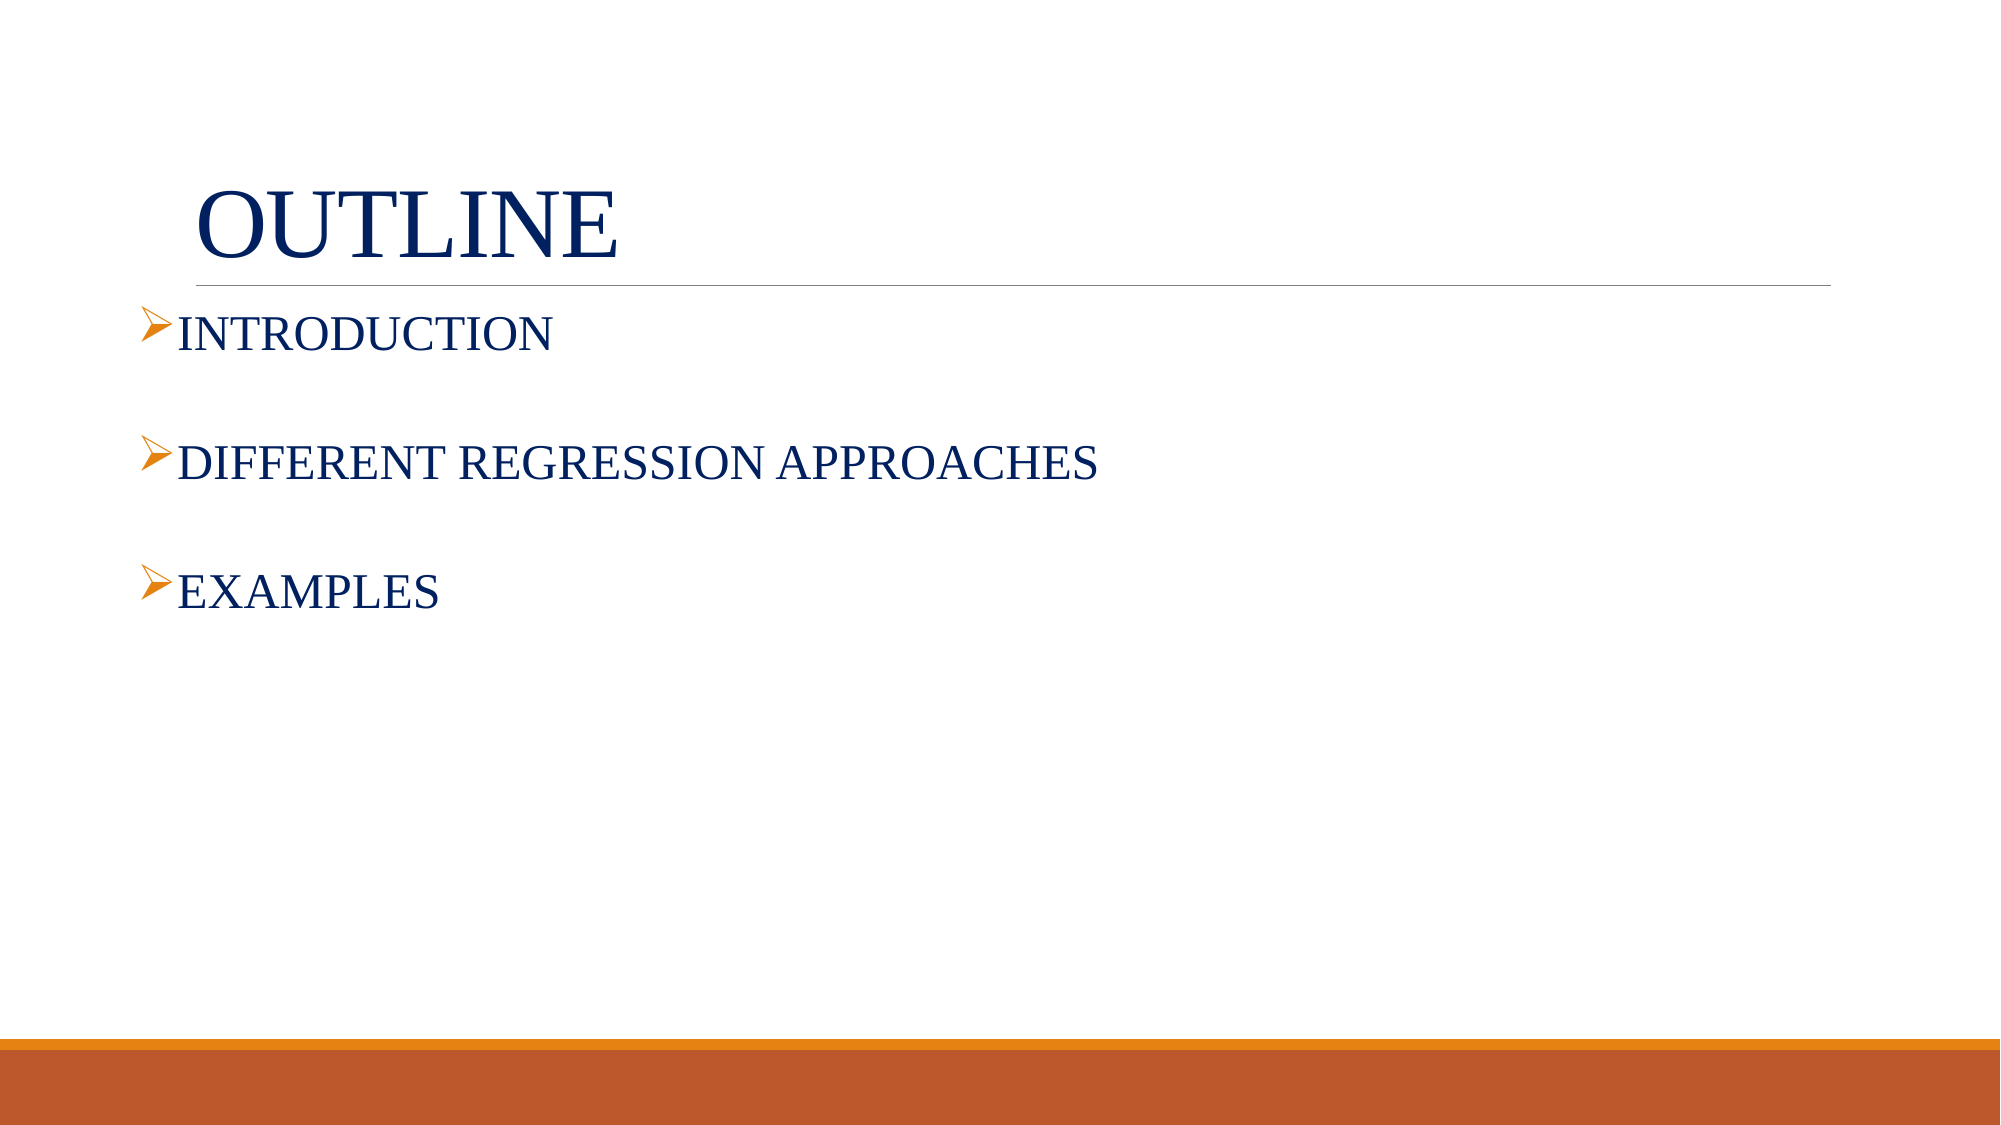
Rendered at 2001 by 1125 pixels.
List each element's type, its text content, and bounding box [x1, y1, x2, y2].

title OUTLINE [180, 47, 1830, 285]
list INTRODUCTION DIFFERENT REGRESSION APPROACHES EXAMPLES [137, 299, 1863, 1046]
